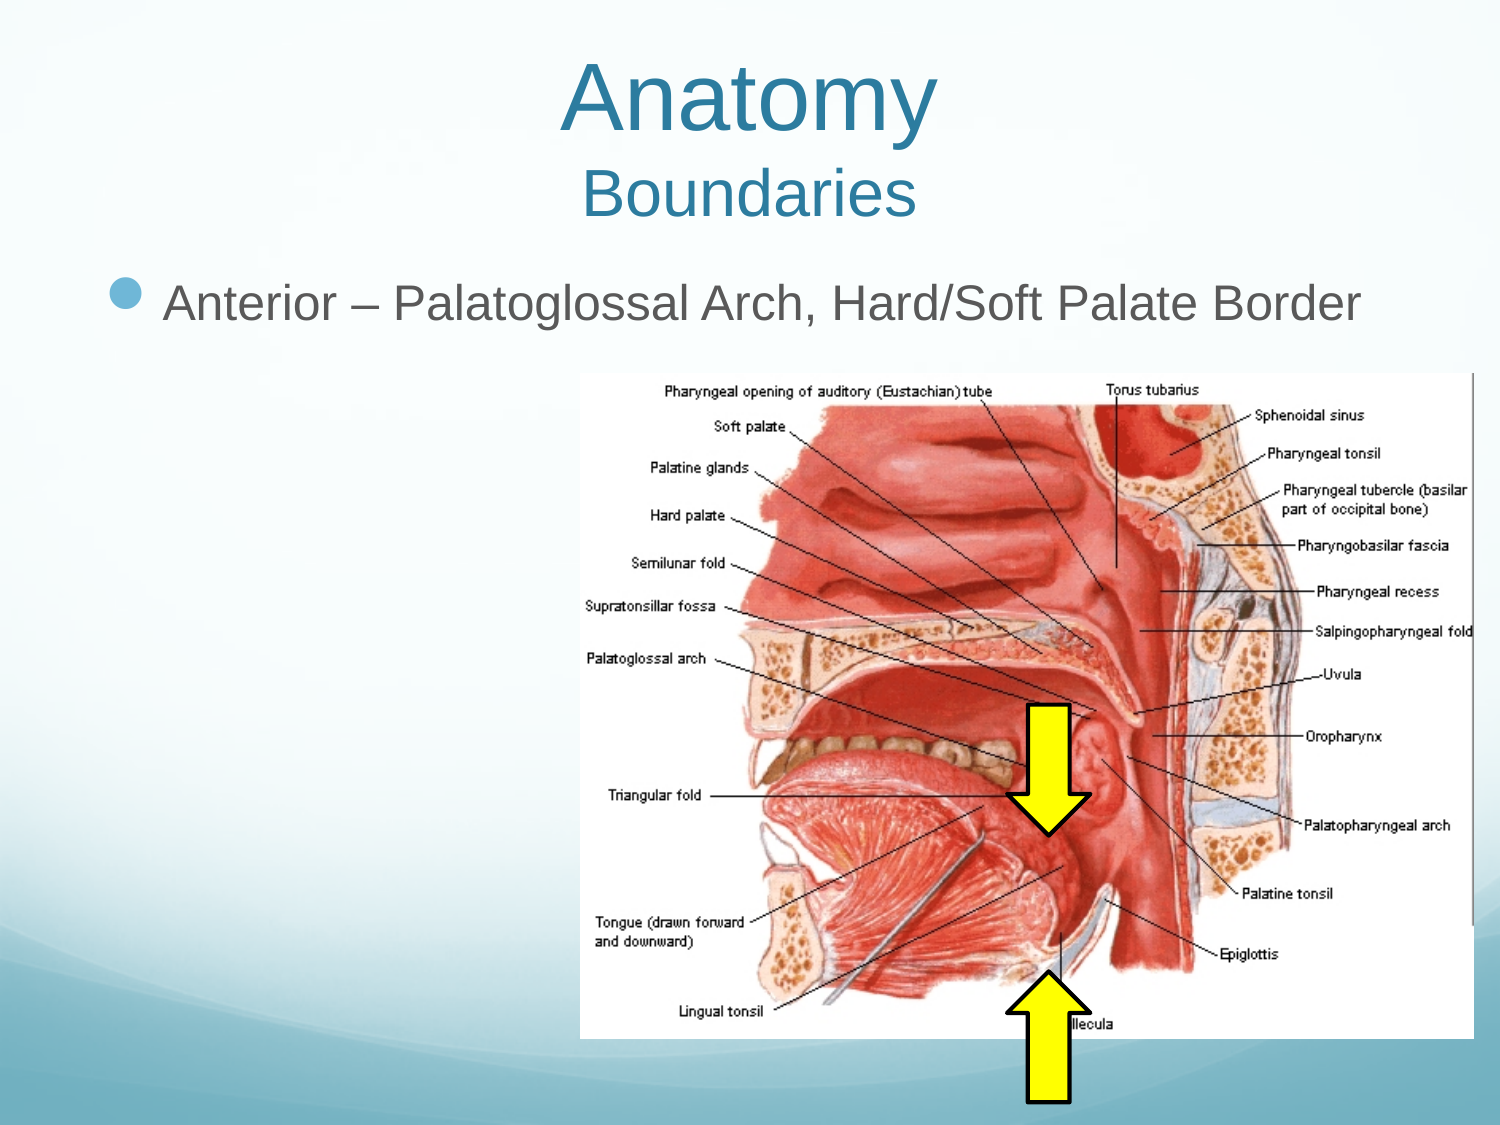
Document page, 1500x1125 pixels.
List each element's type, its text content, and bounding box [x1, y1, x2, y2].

picture [579, 372, 1474, 1040]
text_box [1027, 1056, 1070, 1103]
text_box [324, 328, 1272, 1104]
title Anatomy Boundaries [90, 17, 1410, 237]
list Anterior – Palatoglossal Arch, Hard/Soft Palate Border [90, 262, 1410, 975]
